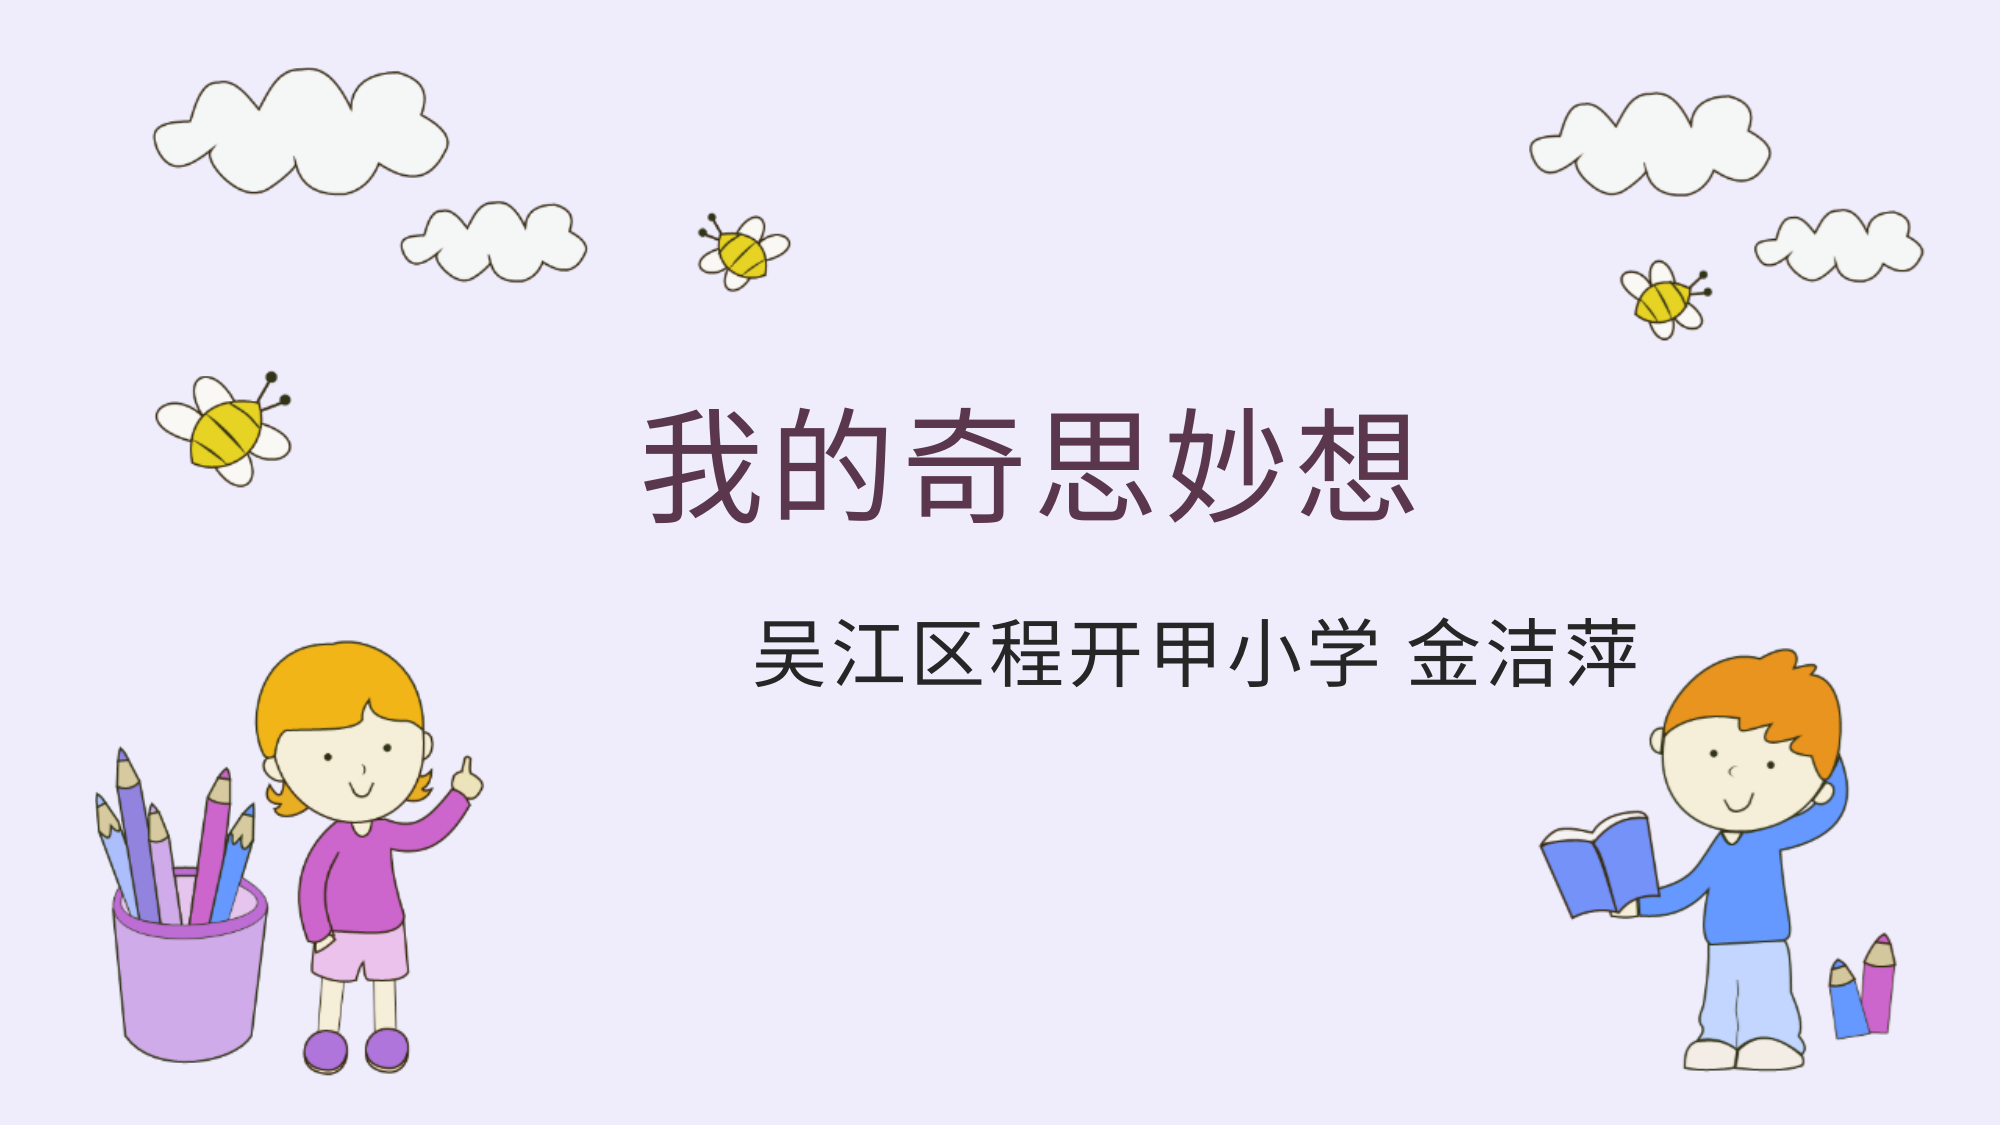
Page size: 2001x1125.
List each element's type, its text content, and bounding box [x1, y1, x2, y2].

subtitle 吴江区程开甲小学 金洁萍 [405, 572, 1656, 738]
picture [95, 67, 1925, 1077]
title 我的奇思妙想 [405, 367, 1656, 559]
